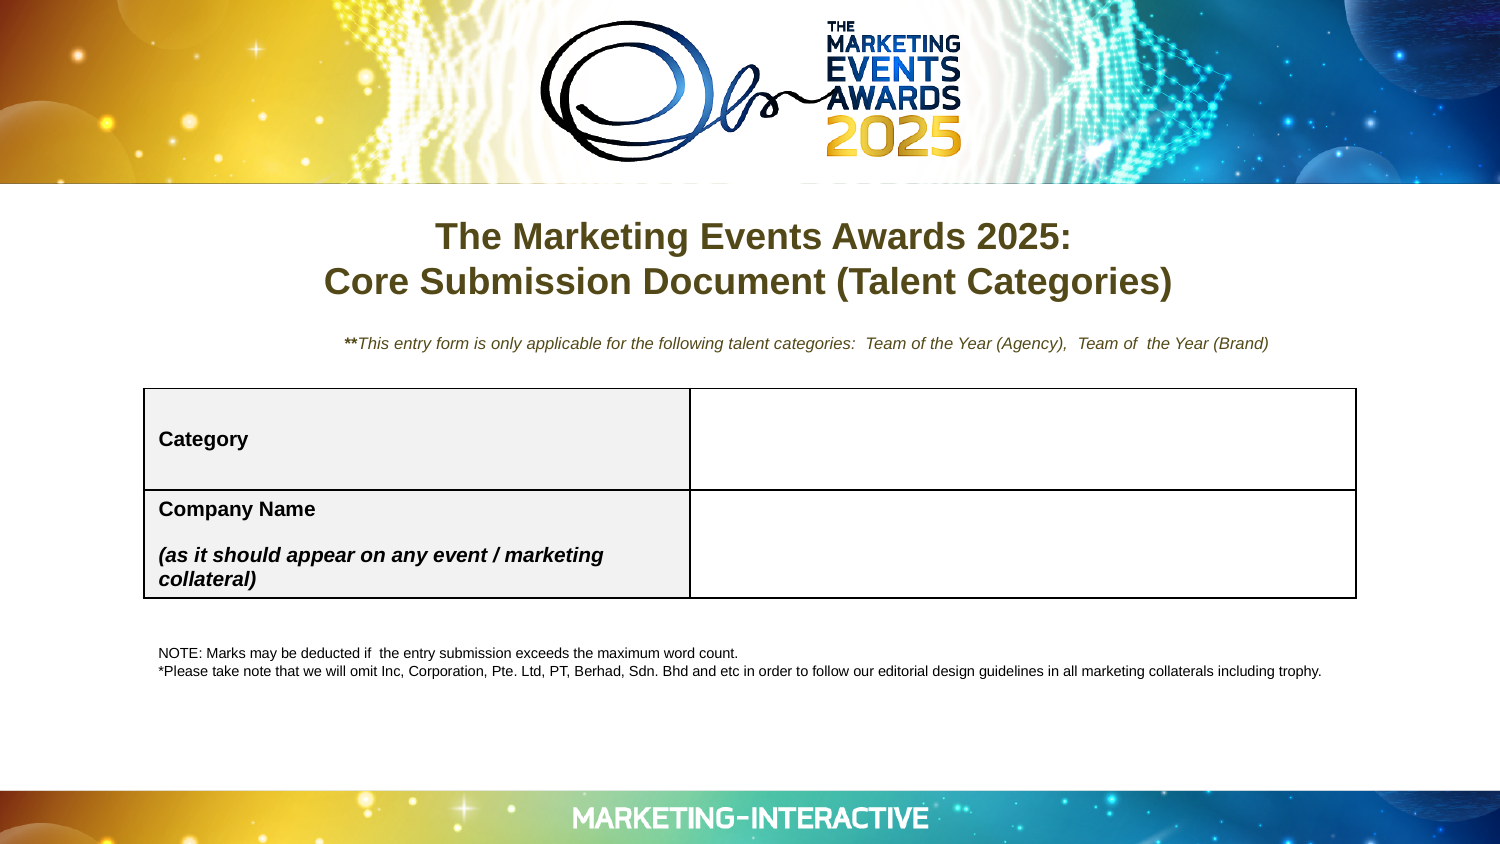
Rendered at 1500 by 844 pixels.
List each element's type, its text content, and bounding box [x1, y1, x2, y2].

text_box NOTE: Marks may be deducted if the entry submission exceeds the maximum word count. *Please take note that we will omit Inc, Corporation, Pte. Ltd, PT, Berhad, Sdn. Bhd and etc in order to follow our editorial design guidelines in all marketing collaterals including trophy. [143, 636, 1357, 687]
table_cell [691, 491, 1355, 597]
table_header [691, 389, 1355, 489]
text_box The Marketing Events Awards 2025: Core Submission Document (Talent Categories) [3, 204, 1500, 310]
text_box **This entry form is only applicable for the following talent categories: Team of the Year (Agency), Team of the Year (Brand) [329, 325, 1286, 360]
picture [0, 0, 1500, 844]
table_cell Company Name (as it should appear on any event / marketing collateral) [145, 491, 689, 597]
table_header Category [145, 389, 689, 489]
